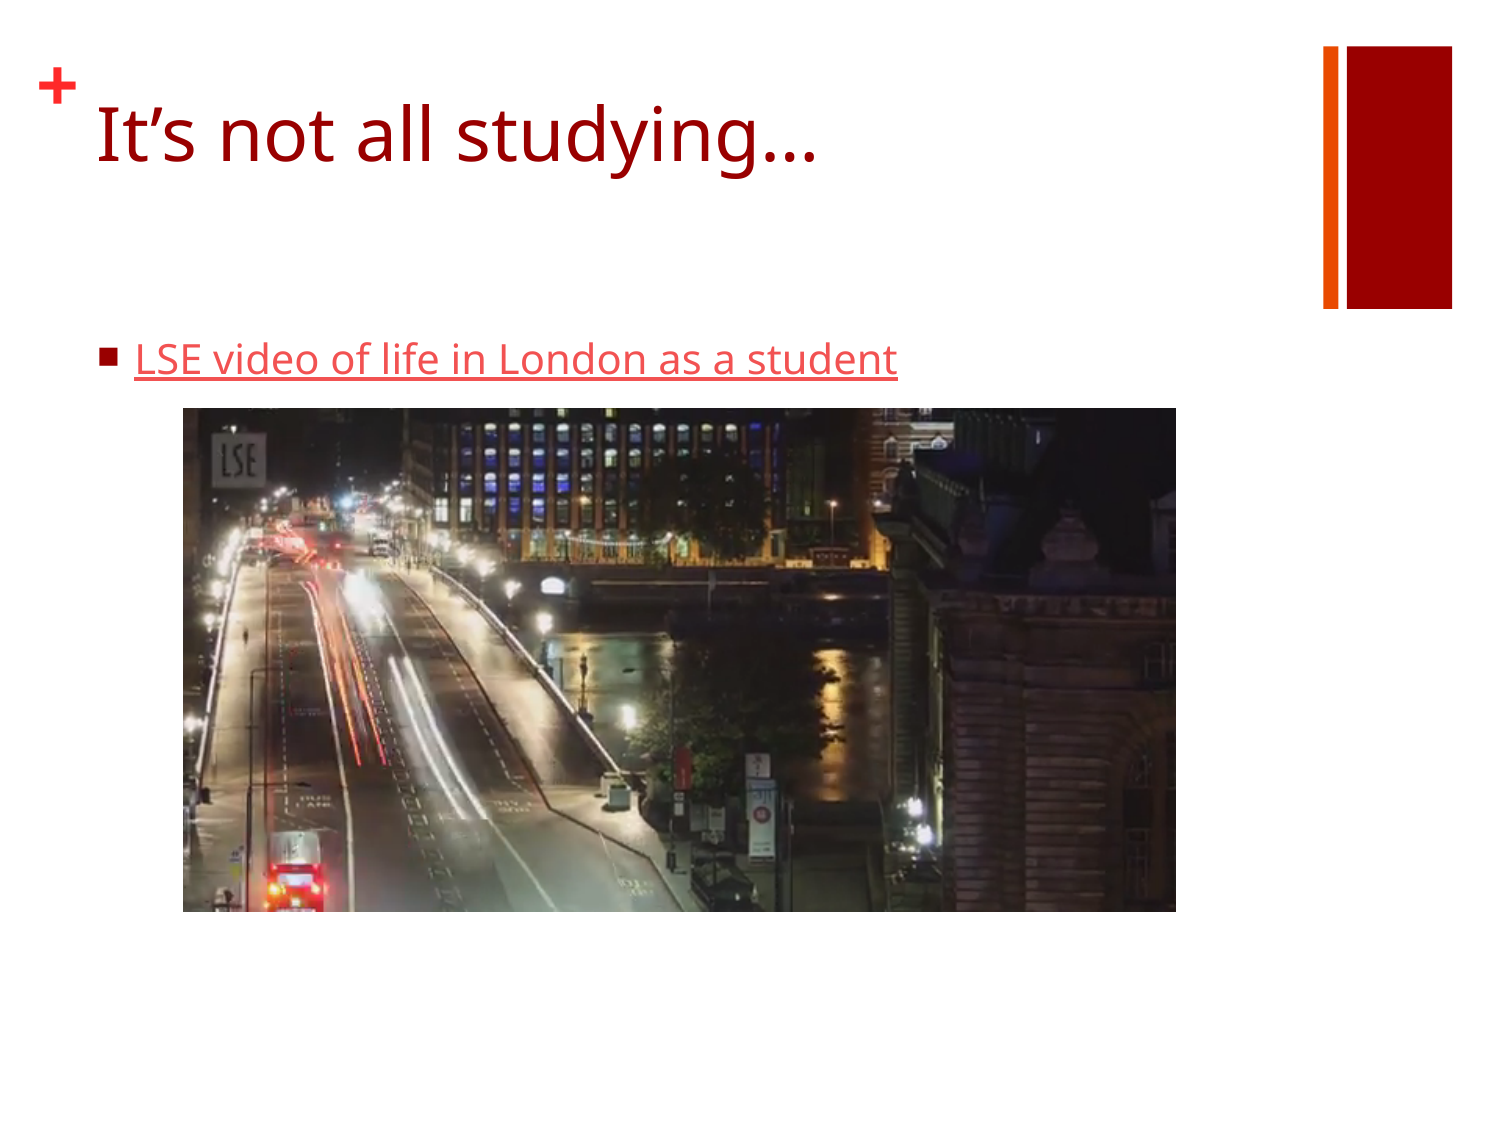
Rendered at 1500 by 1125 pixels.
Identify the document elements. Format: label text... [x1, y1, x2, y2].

list LSE video of life in London as a student [81, 324, 1322, 1005]
picture [182, 408, 1176, 913]
title It’s not all studying… [81, 79, 1322, 263]
